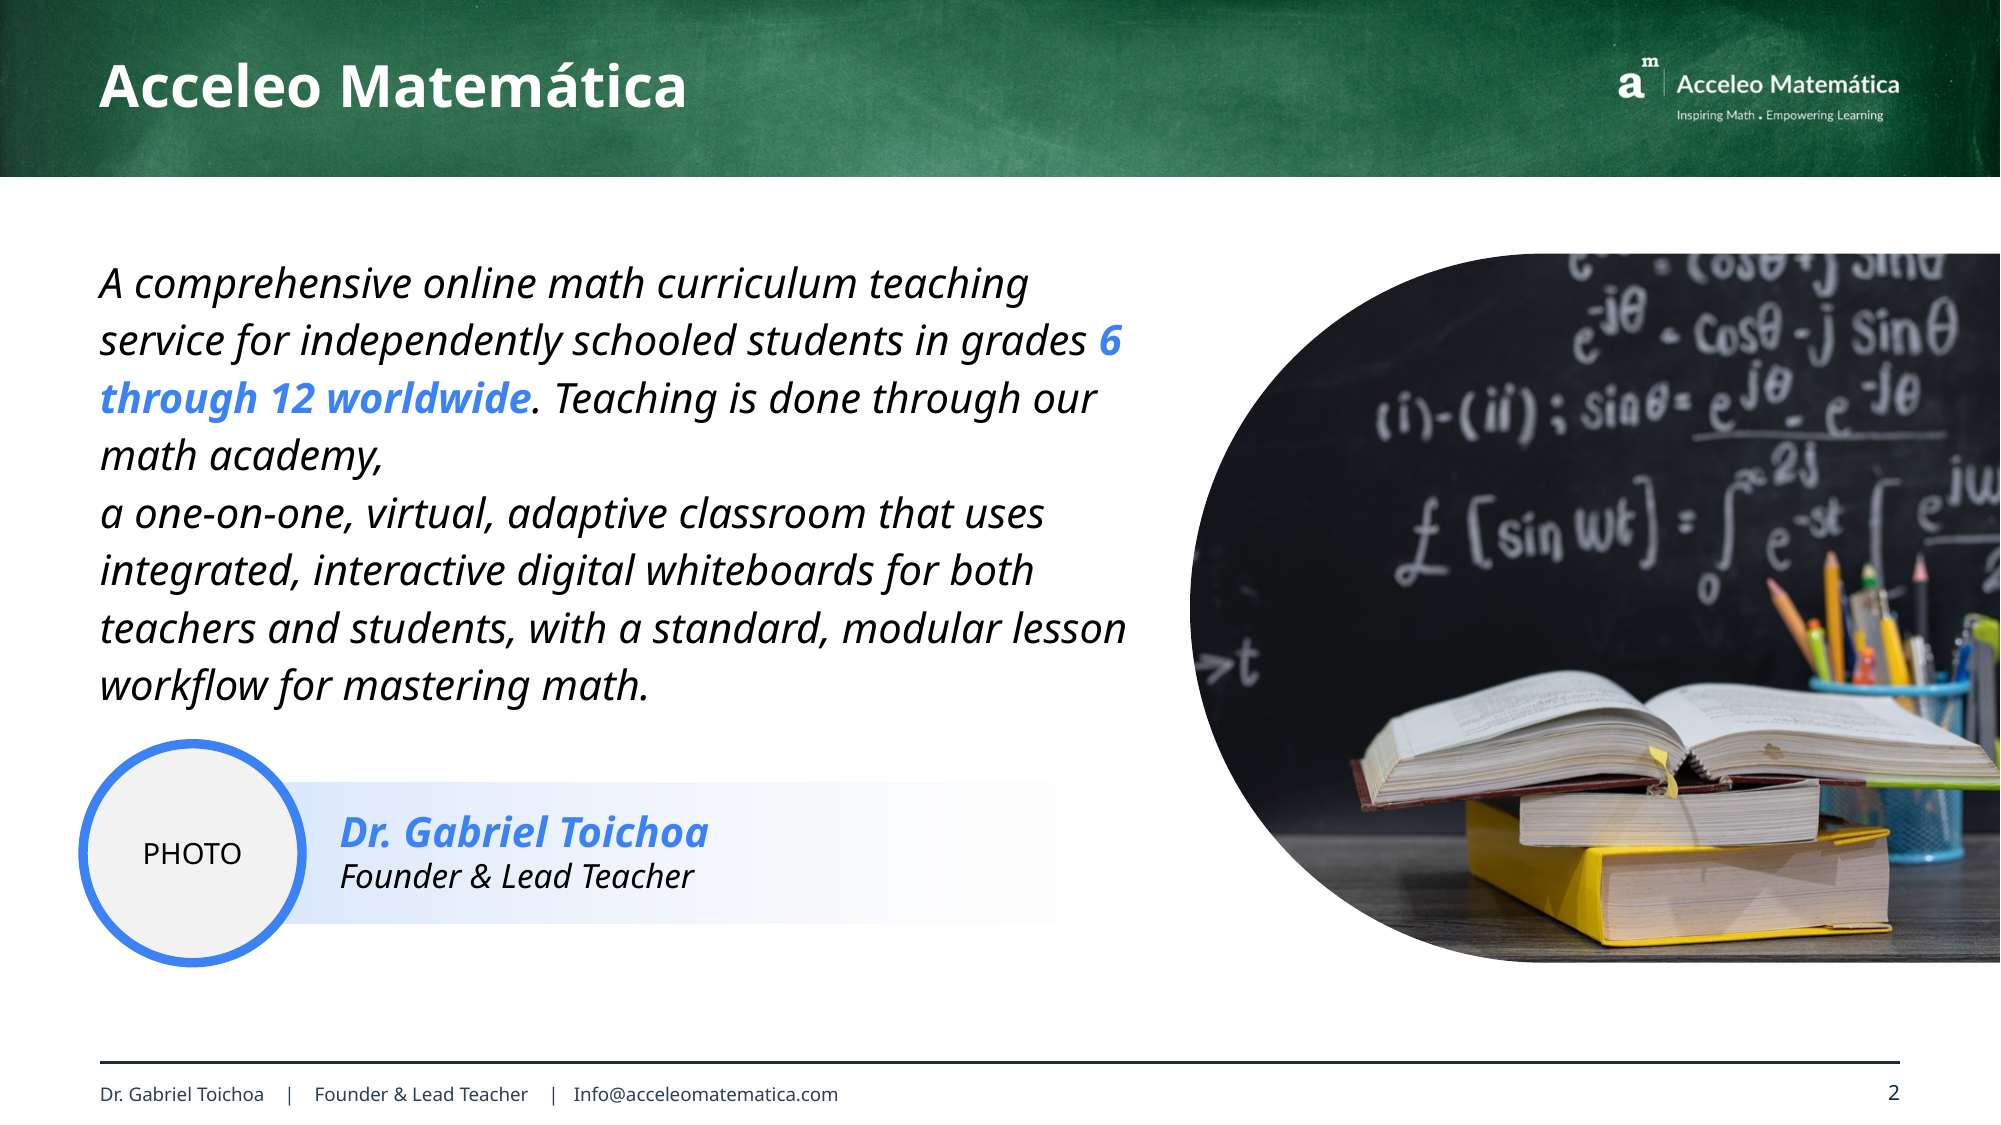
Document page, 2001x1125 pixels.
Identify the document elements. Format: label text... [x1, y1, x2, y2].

picture [1189, 253, 2000, 964]
text_box PHOTO [81, 742, 304, 965]
title Acceleo Matemática [99, 40, 1591, 136]
text_box A comprehensive online math curriculum teaching service for independently schooled students in grades 6 through 12 worldwide. Teaching is done through our math academy, a one-on-one, virtual, adaptive classroom that uses integrated, interactive digital whiteboards for both teachers and students, with a standard, modular lesson workflow for mastering math. [99, 249, 1150, 763]
slide_number 2 [1854, 1074, 1900, 1114]
text_box Dr. Gabriel Toichoa Founder & Lead Teacher [339, 805, 861, 901]
text_box [278, 781, 1131, 925]
picture [0, 0, 2000, 177]
